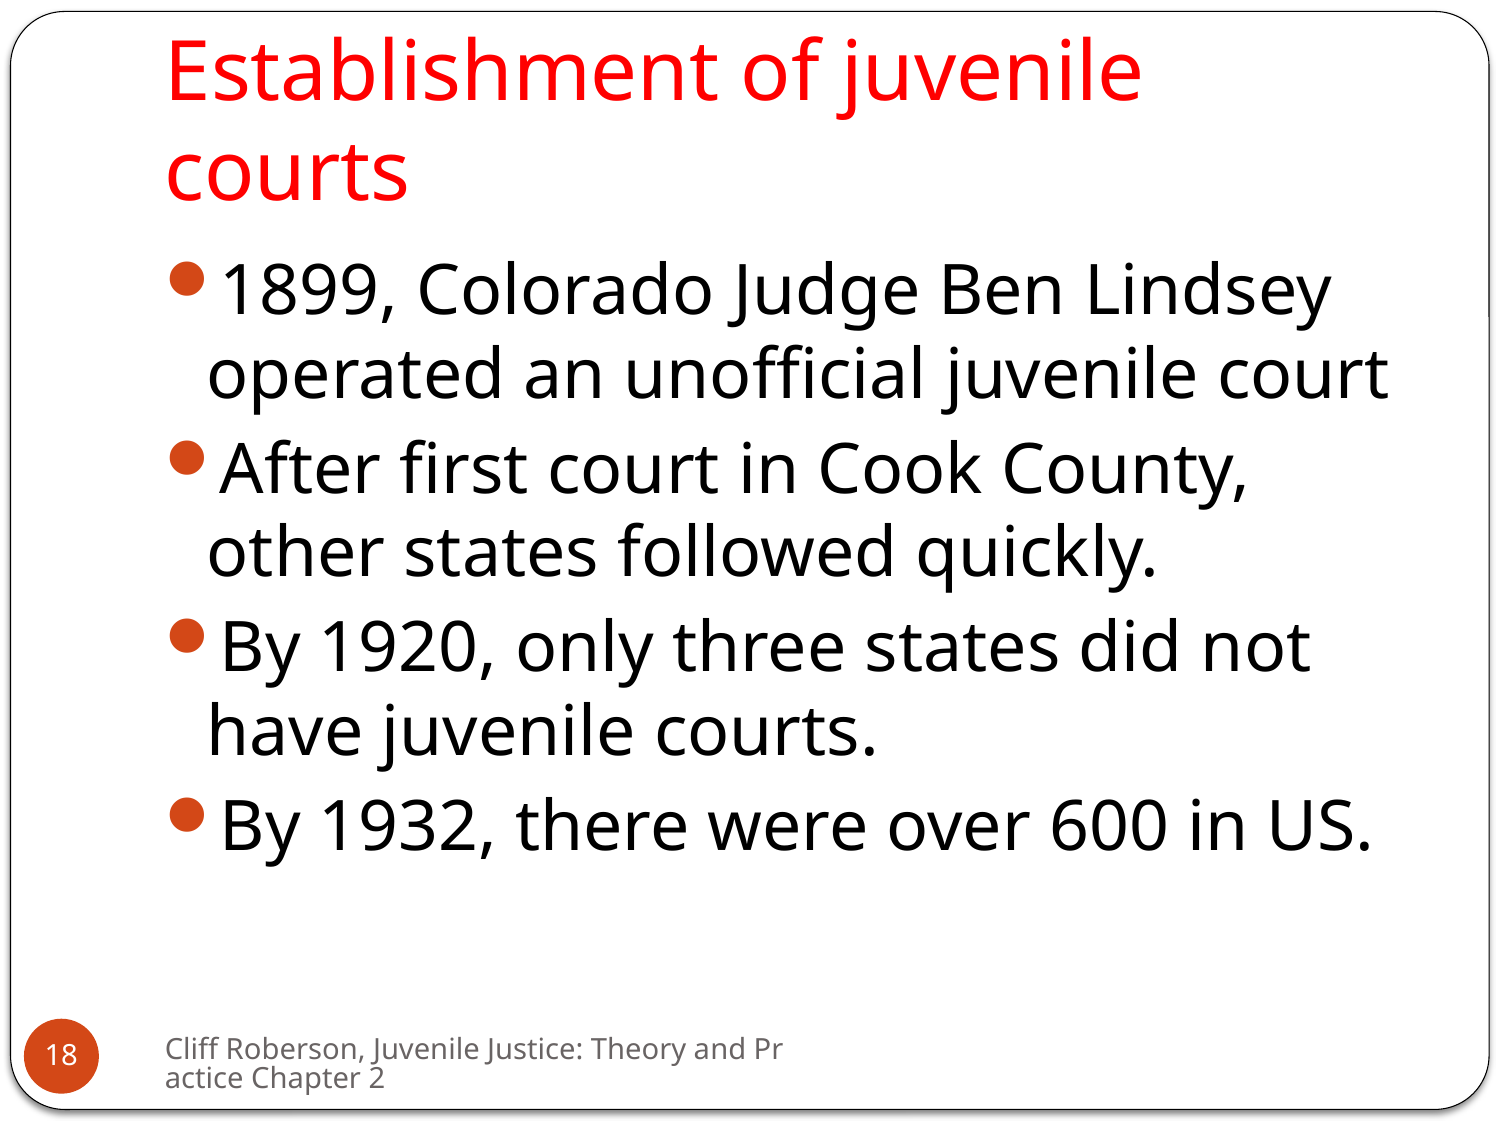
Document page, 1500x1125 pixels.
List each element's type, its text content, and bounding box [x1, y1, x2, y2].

title Establishment of juvenile courts [150, 45, 1425, 233]
footer Cliff Roberson, Juvenile Justice: Theory and Practice Chapter 2 [150, 1012, 800, 1088]
list 1899, Colorado Judge Ben Lindsey operated an unofficial juvenile court After first court in Cook County, other states followed quickly. By 1920, only three states did not have juvenile courts. By 1932, there were over 600 in US. [150, 237, 1425, 988]
slide_number 18 [23, 1018, 99, 1094]
